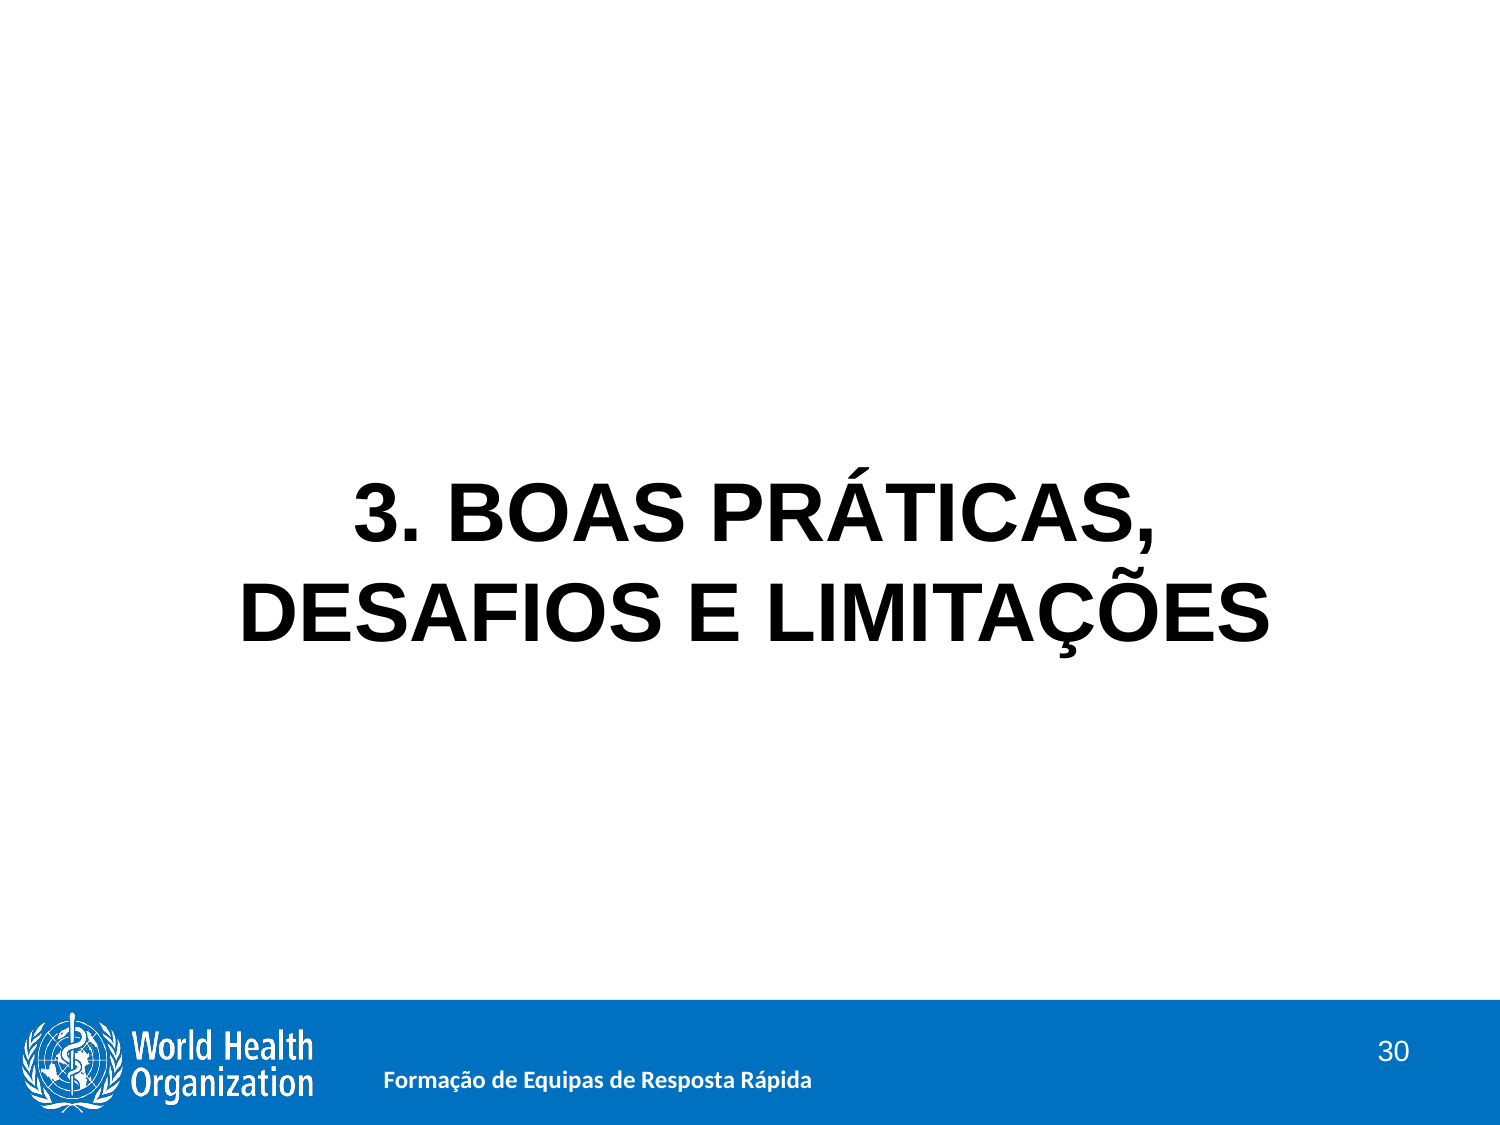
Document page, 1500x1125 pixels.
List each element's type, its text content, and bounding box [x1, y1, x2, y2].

slide_number 30 [1074, 1024, 1425, 1103]
picture [21, 1012, 313, 1113]
title 3. BOAS PRÁTICAS, DESAFIOS E LIMITAÇÕES [118, 450, 1394, 675]
